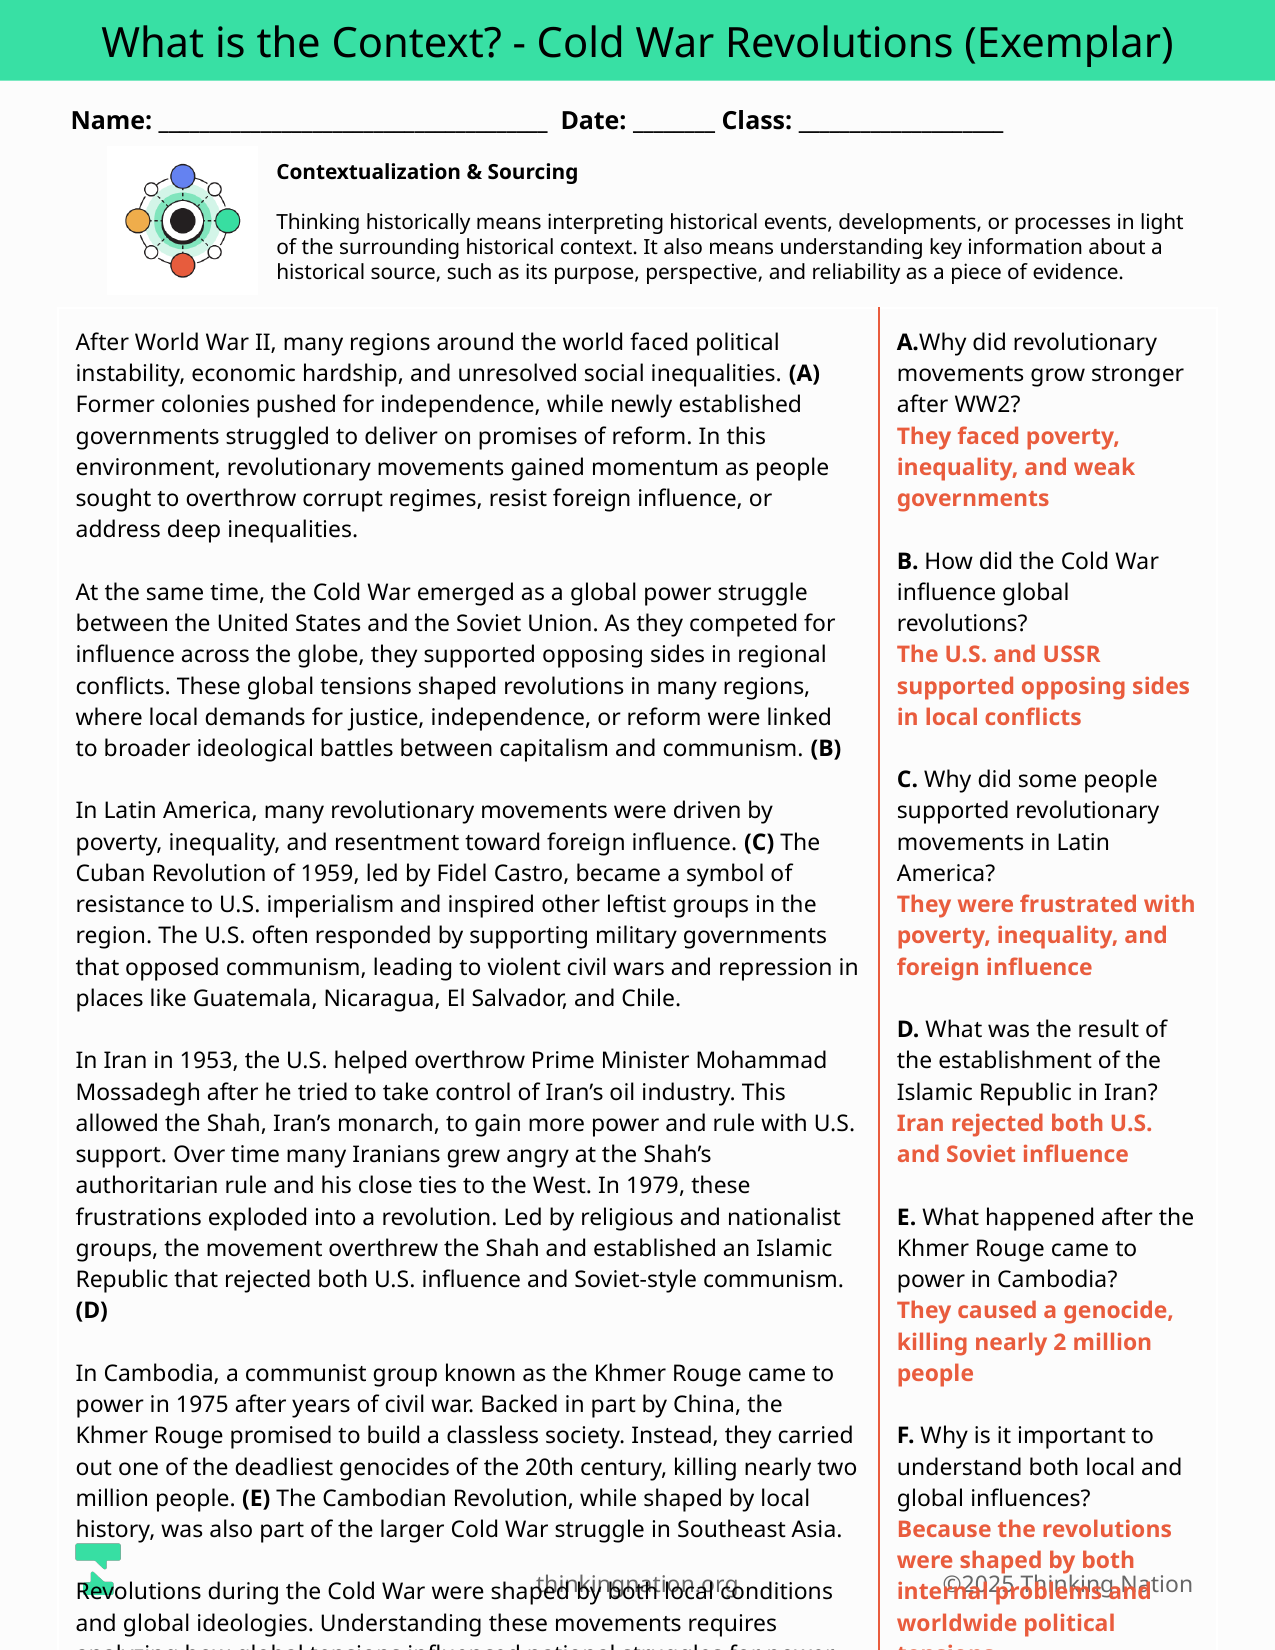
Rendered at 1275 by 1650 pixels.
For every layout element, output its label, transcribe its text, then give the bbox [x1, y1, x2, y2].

picture [107, 146, 258, 295]
picture [62, 1533, 134, 1605]
text_box Name: ______________________________________ Date: ________ Class: ____________________ [55, 89, 1223, 149]
text_box Contextualization & Sourcing Thinking historically means interpreting historical events, developments, or processes in light of the surrounding historical context. It also means understanding key information about a historical source, such as its purpose, perspective, and reliability as a piece of evidence. [257, 149, 1218, 317]
text_box What is the Context? - Cold War Revolutions (Exemplar) [0, 0, 1275, 81]
table_header A.Why did revolutionary movements grow stronger after WW2? They faced poverty, inequality, and weak governments B. How did the Cold War influence global revolutions? The U.S. and USSR supported opposing sides in local conflicts C. Why did some people supported revolutionary movements in Latin America? They were frustrated with poverty, inequality, and foreign influence D. What was the result of the establishment of the Islamic Republic in Iran? Iran rejected both U.S. and Soviet influence E. What happened after the Khmer Rouge came to power in Cambodia? They caused a genocide, killing nearly 2 million people F. Why is it important to understand both local and global influences? Because the revolutions were shaped by both internal problems and worldwide political tensions [880, 317, 1216, 1650]
table_header After World War II, many regions around the world faced political instability, economic hardship, and unresolved social inequalities. (A) Former colonies pushed for independence, while newly established governments struggled to deliver on promises of reform. In this environment, revolutionary movements gained momentum as people sought to overthrow corrupt regimes, resist foreign influence, or address deep inequalities. At the same time, the Cold War emerged as a global power struggle between the United States and the Soviet Union. As they competed for influence across the globe, they supported opposing sides in regional conflicts. These global tensions shaped revolutions in many regions, where local demands for justice, independence, or reform were linked to broader ideological battles between capitalism and communism. (B) In Latin America, many revolutionary movements were driven by poverty, inequality, and resentment toward foreign influence. (C) The Cuban Revolution of 1959, led by Fidel Castro, became a symbol of resistance to U.S. imperialism and inspired other leftist groups in the region. The U.S. often responded by supporting military governments that opposed communism, leading to violent civil wars and repression in places like Guatemala, Nicaragua, El Salvador, and Chile. In Iran in 1953, the U.S. helped overthrow Prime Minister Mohammad Mossadegh after he tried to take control of Iran’s oil industry. This allowed the Shah, Iran’s monarch, to gain more power and rule with U.S. support. Over time many Iranians grew angry at the Shah’s authoritarian rule and his close ties to the West. In 1979, these frustrations exploded into a revolution. Led by religious and nationalist groups, the movement overthrew the Shah and established an Islamic Republic that rejected both U.S. influence and Soviet-style communism. (D) In Cambodia, a communist group known as the Khmer Rouge came to power in 1975 after years of civil war. Backed in part by China, the Khmer Rouge promised to build a classless society. Instead, they carried out one of the deadliest genocides of the 20th century, killing nearly two million people. (E) The Cambodian Revolution, while shaped by local history, was also part of the larger Cold War struggle in Southeast Asia. Revolutions during the Cold War were shaped by both local conditions and global ideologies. Understanding these movements requires analyzing how global tensions influenced national struggles for power, independence, and identity. (F) [59, 309, 878, 1650]
